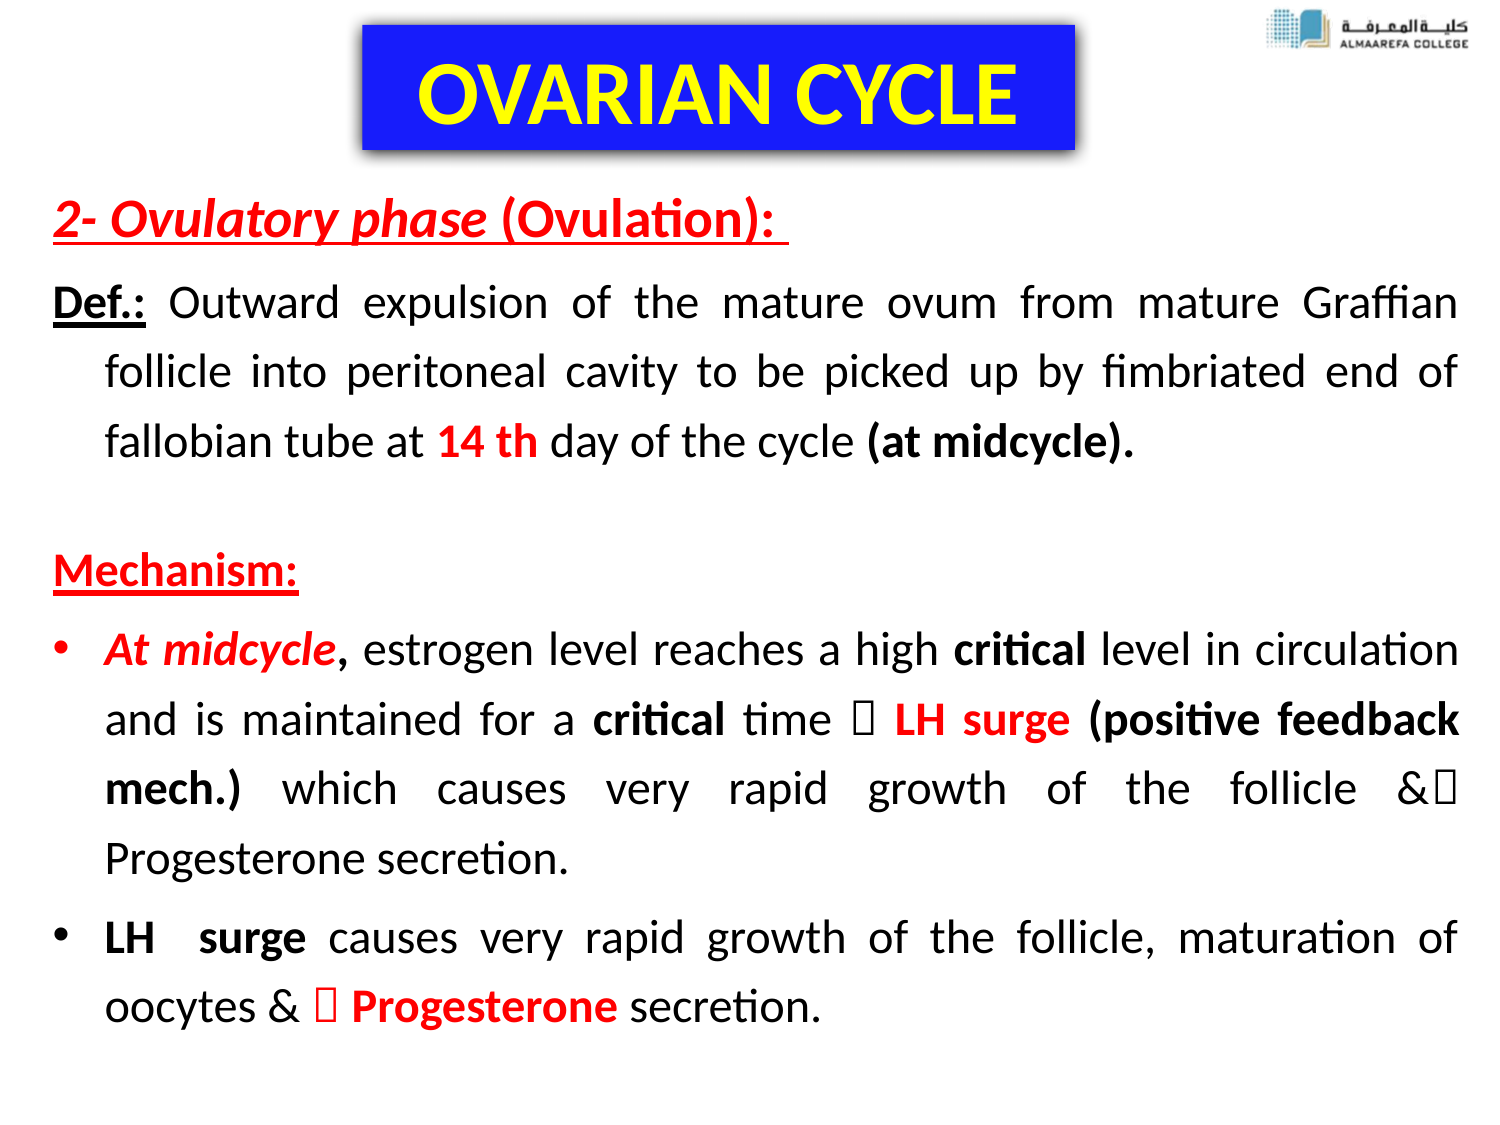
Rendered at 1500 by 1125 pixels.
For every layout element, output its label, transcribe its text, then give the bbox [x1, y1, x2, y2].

title OVARIAN CYCLE [362, 24, 1075, 150]
list 2- Ovulatory phase (Ovulation): Def.: Outward expulsion of the mature ovum from mature Graffian follicle into peritoneal cavity to be picked up by fimbriated end of fallobian tube at 14 th day of the cycle (at midcycle). Mechanism: At midcycle, estrogen level reaches a high critical level in circulation and is maintained for a critical time  LH surge (positive feed­back mech.) which causes very rapid growth of the follicle & Progesterone secretion. LH surge causes very rapid growth of the follicle, maturation of oocytes &  Progesterone secretion. [37, 174, 1475, 1050]
picture [1262, 0, 1473, 65]
